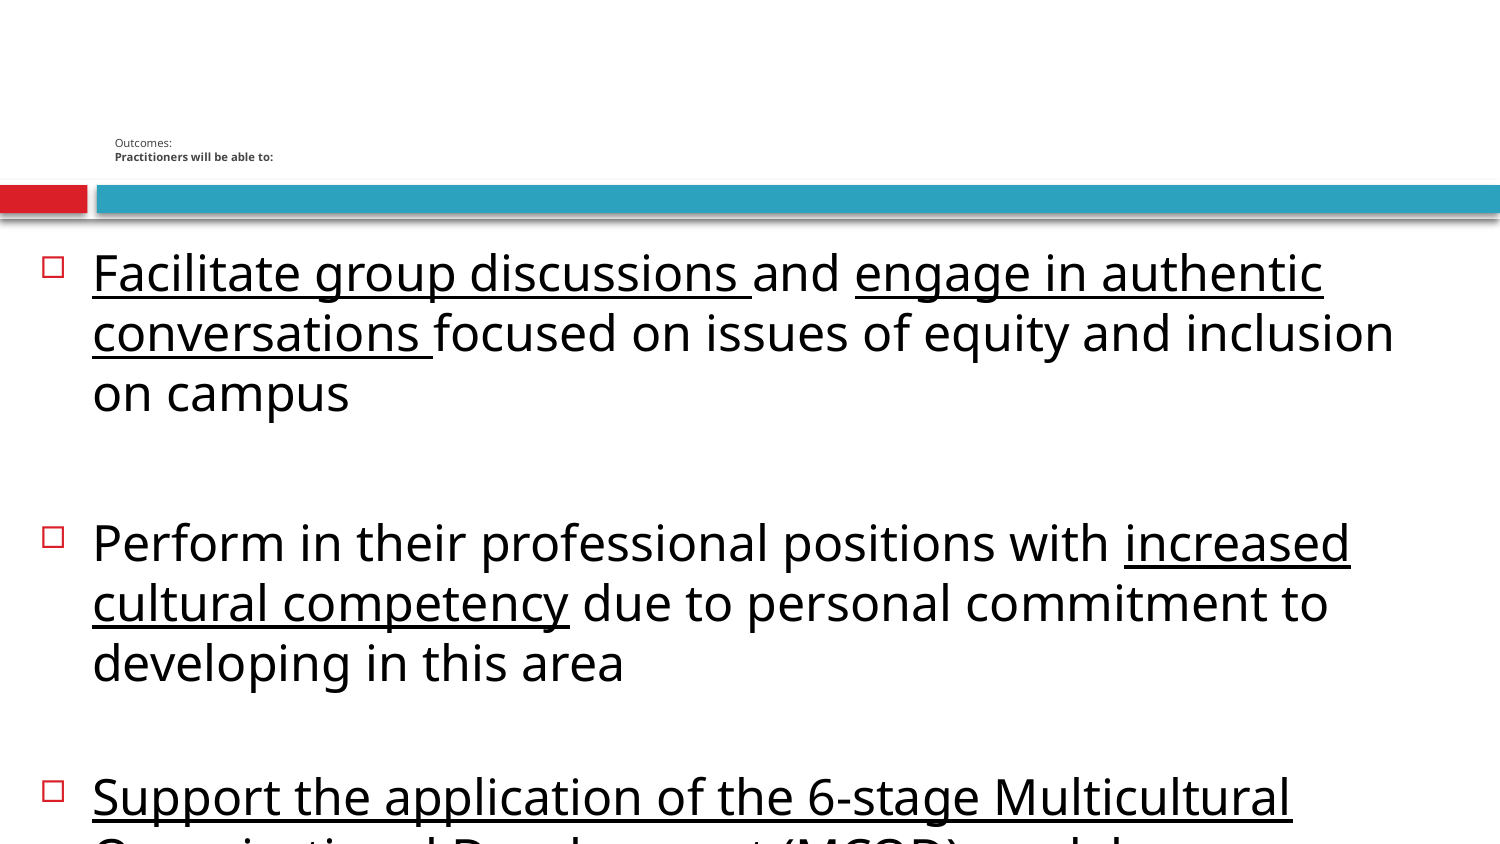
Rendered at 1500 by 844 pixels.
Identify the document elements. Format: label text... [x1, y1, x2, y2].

title Outcomes: Practitioners will be able to: [99, 12, 1425, 185]
list Facilitate group discussions and engage in authentic conversations focused on issues of equity and inclusion on campus Perform in their professional positions with increased cultural competency due to personal commitment to developing in this area Support the application of the 6-stage Multicultural Organizational Development (MCOD) model across Division departments [24, 234, 1438, 760]
